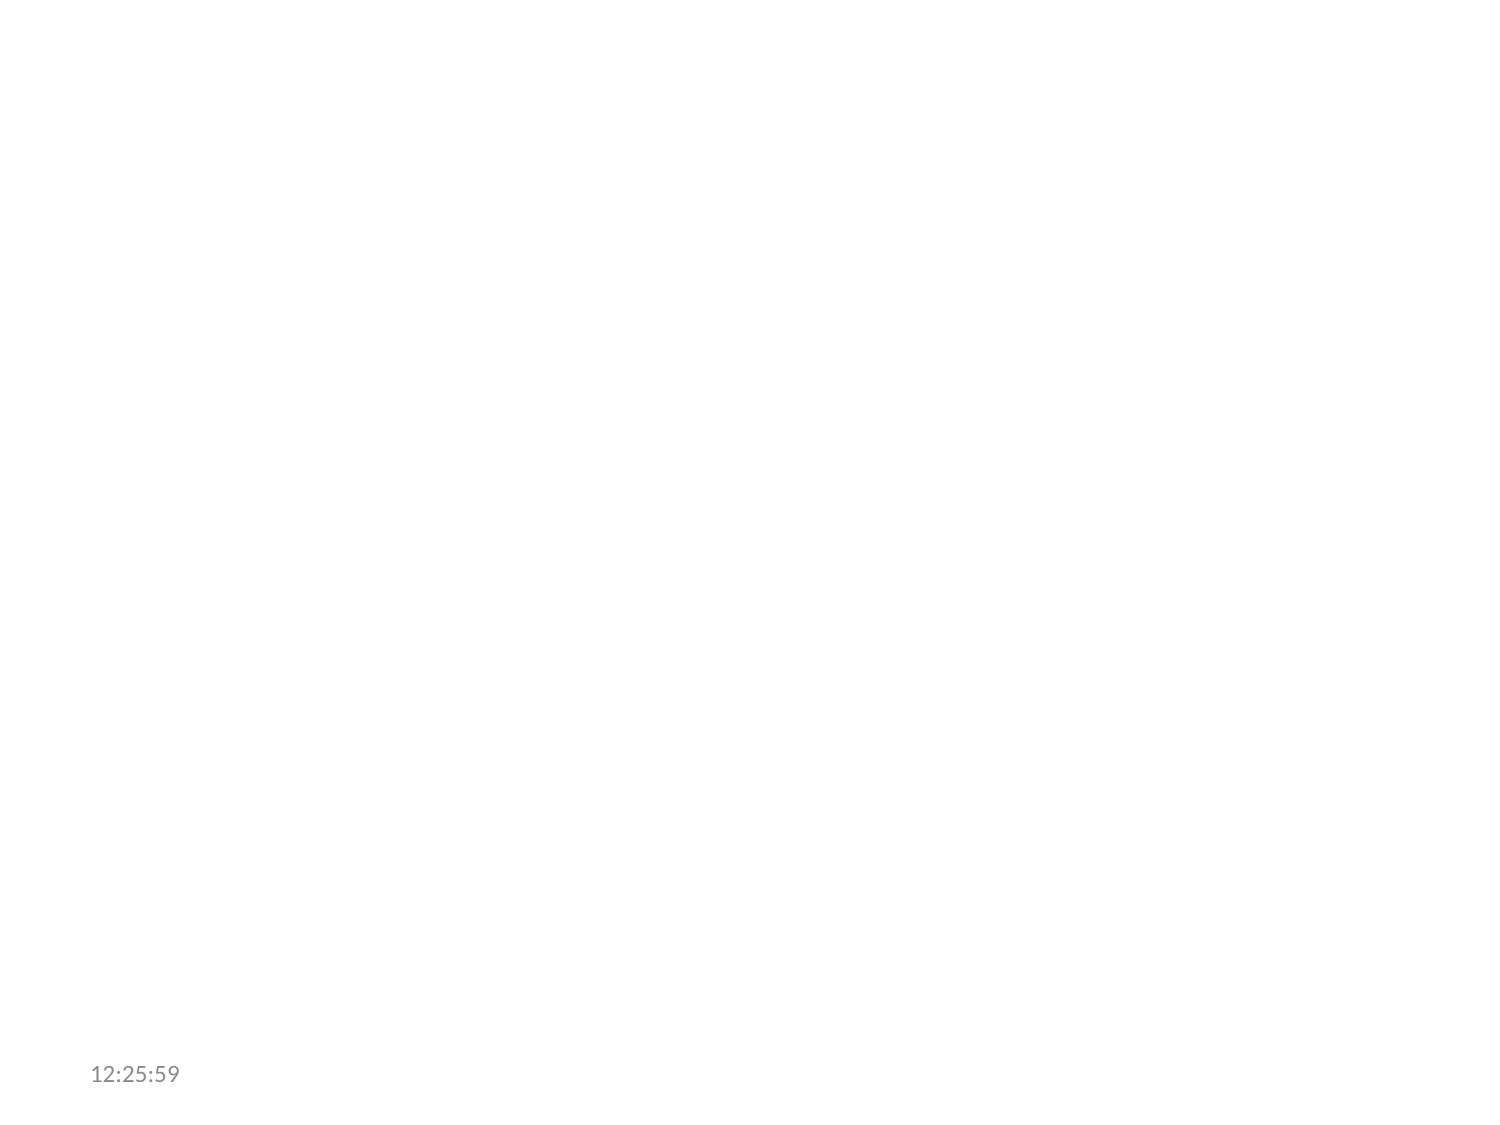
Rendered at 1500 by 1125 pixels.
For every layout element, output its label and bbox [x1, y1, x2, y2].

slide_number [75, 1042, 425, 1103]
